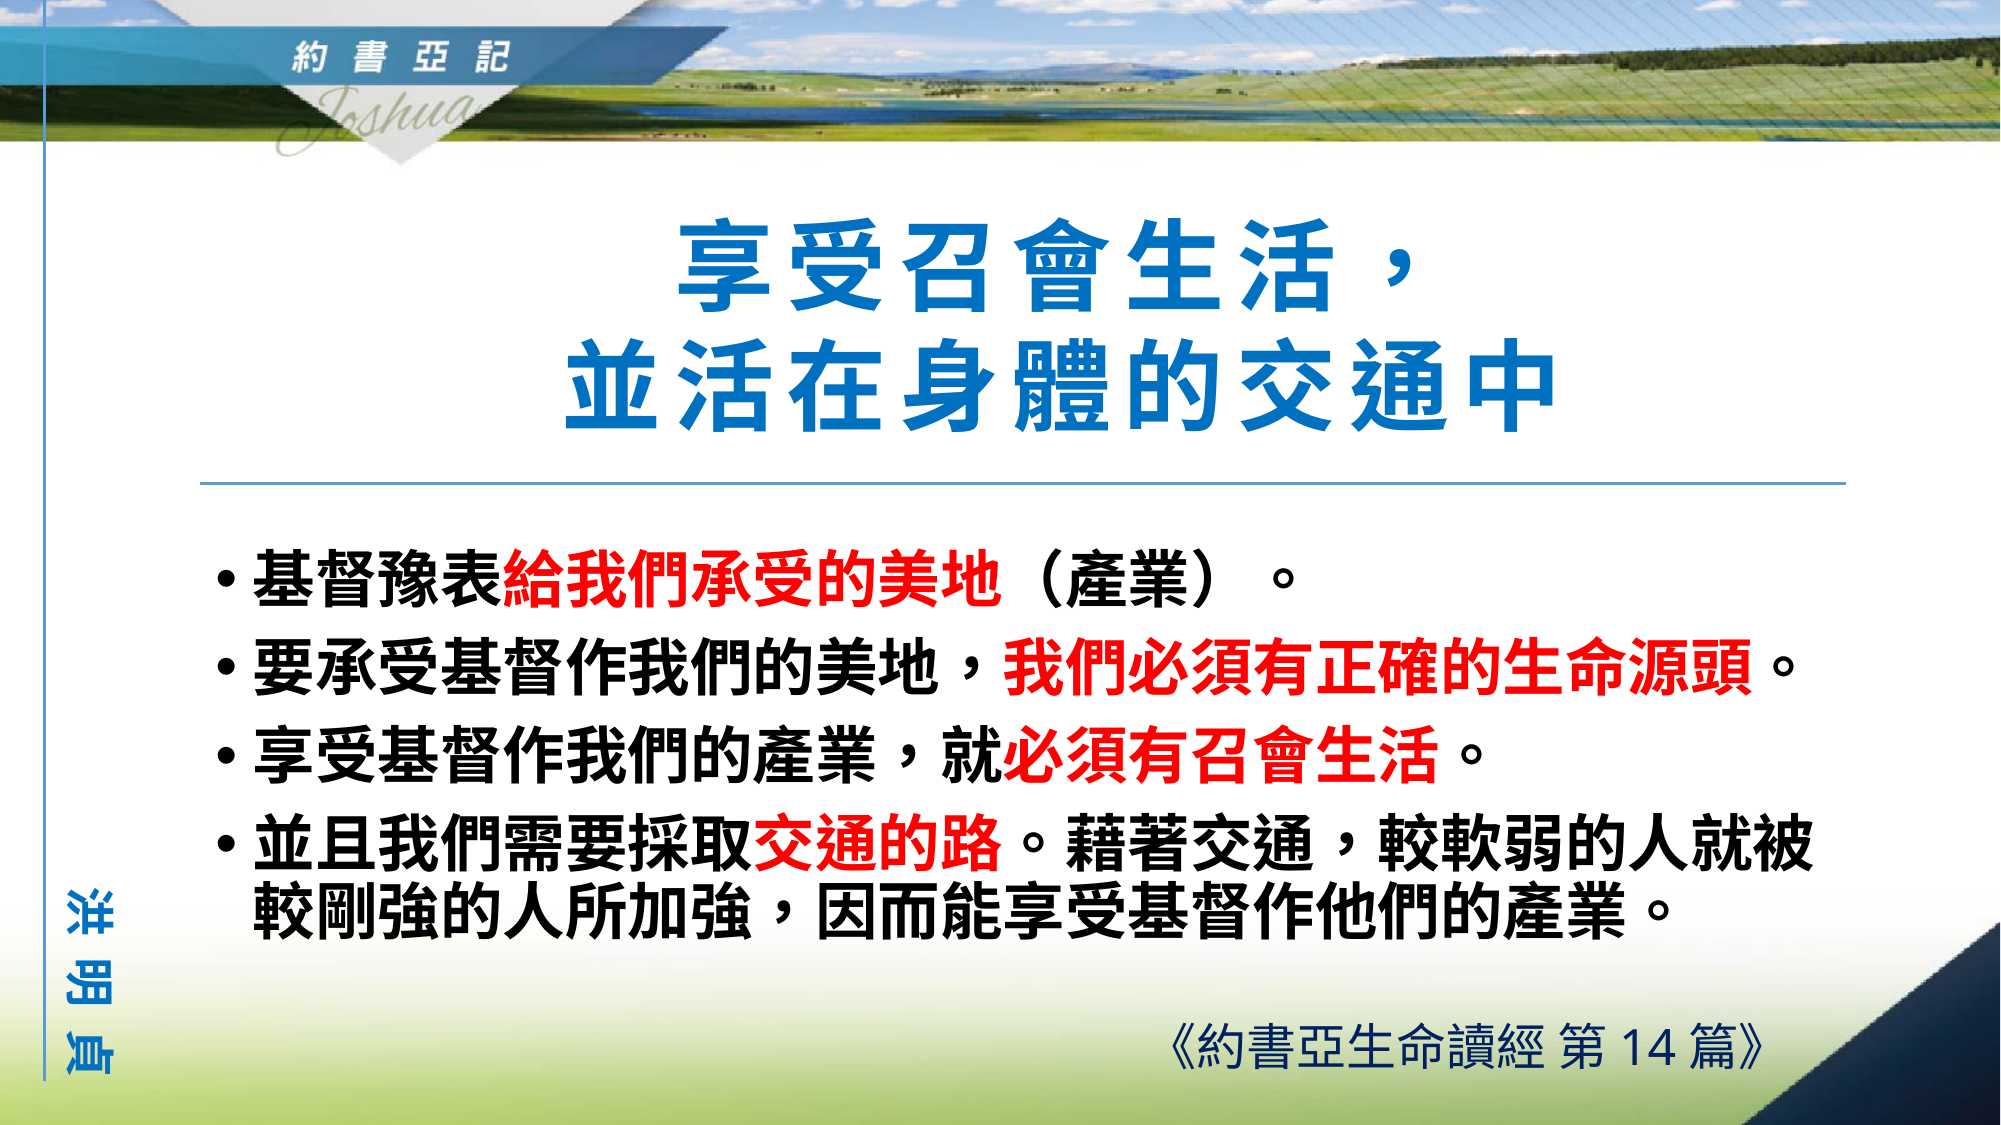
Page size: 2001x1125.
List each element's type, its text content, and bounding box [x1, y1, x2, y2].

text_box 《約書亞生命讀經 第14篇》 [1131, 1008, 1984, 1083]
picture [0, 0, 2001, 1125]
text_box 享受召會生活， 並活在身體的交通中 [200, 196, 1924, 451]
text_box 洪明貞 [38, 871, 130, 1110]
text_box 基督豫表給我們承受的美地（產業）。 要承受基督作我們的美地，我們必須有正確的生命源頭。 享受基督作我們的產業，就必須有召會生活。 並且我們需要採取交通的路。藉著交通，較軟弱的人就被較剛強的人所加強，因而能享受基督作他們的產業。 [200, 540, 1884, 963]
